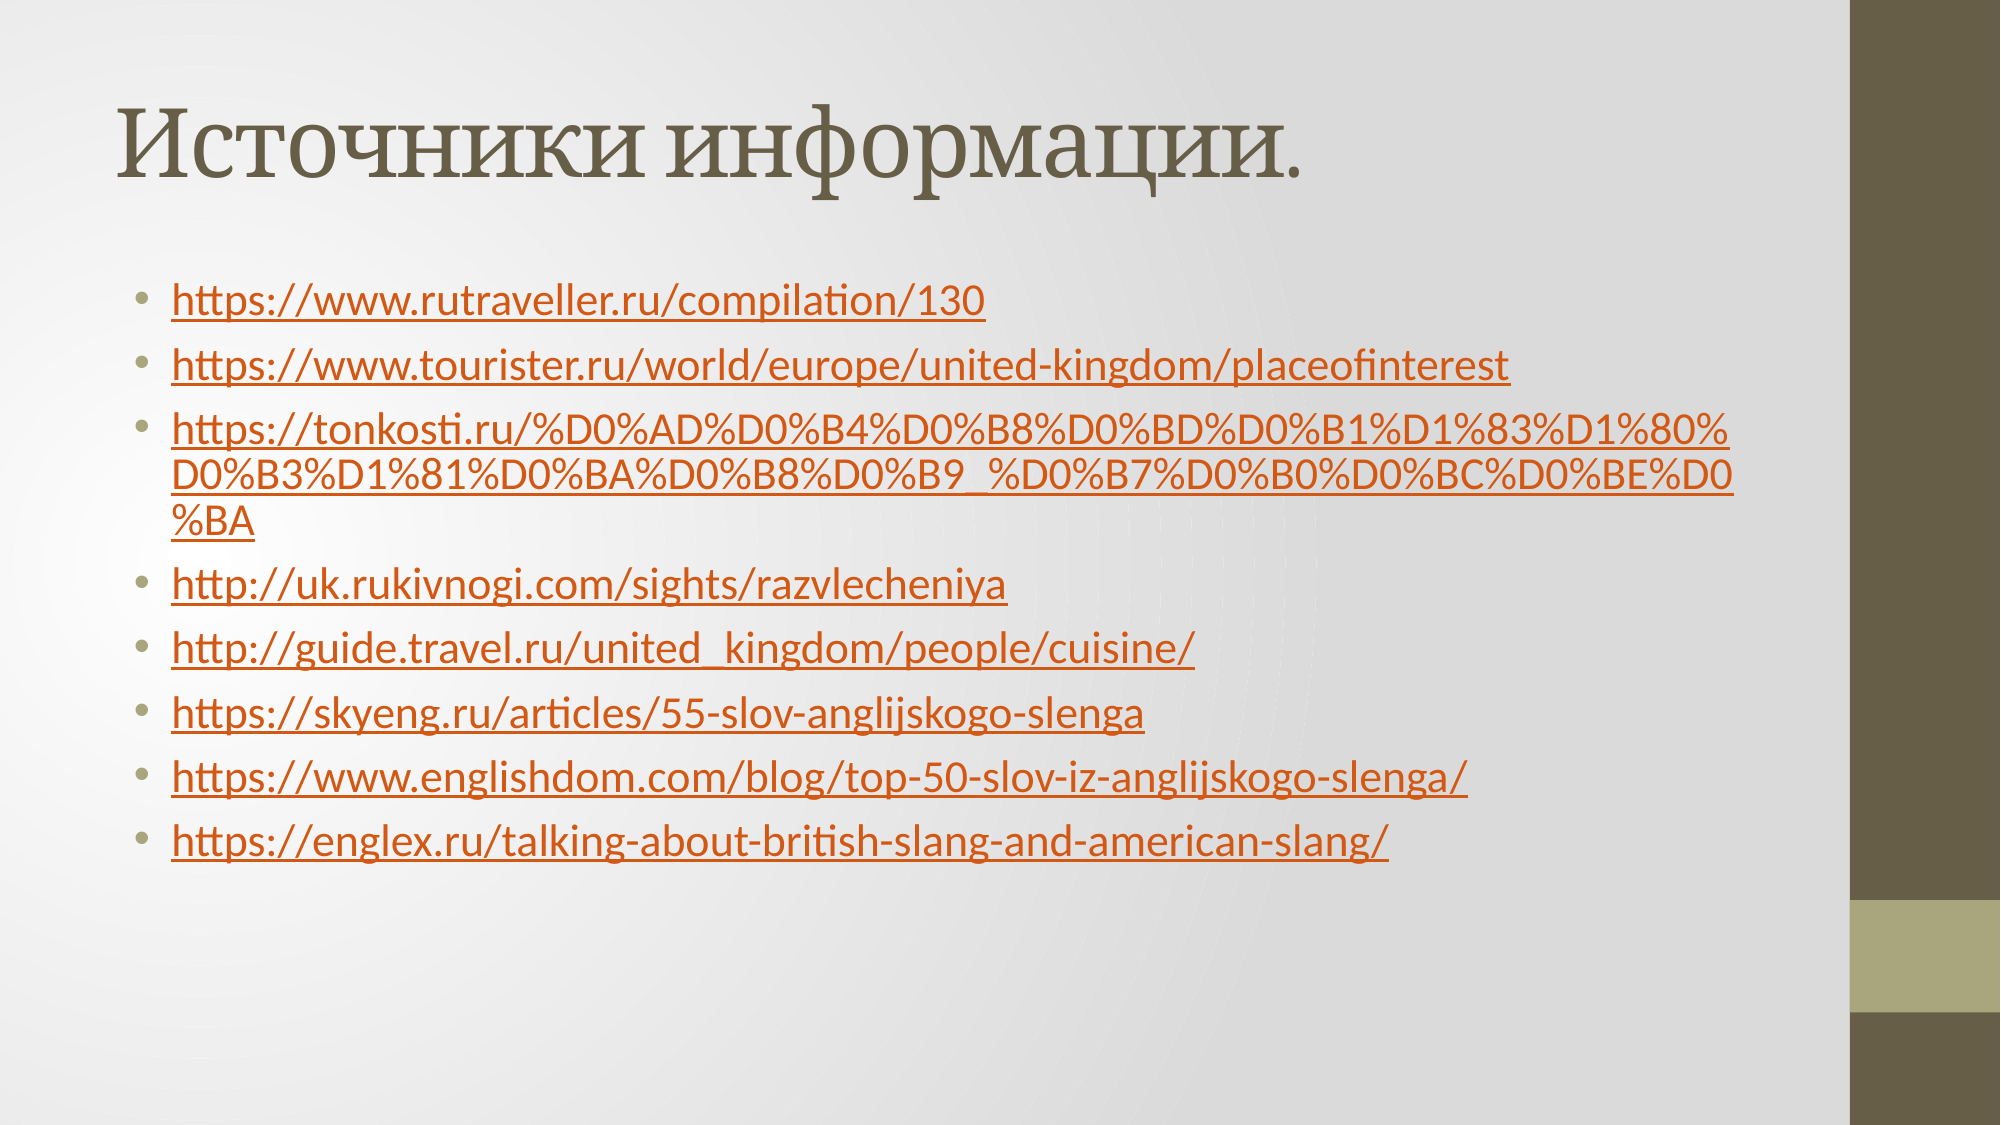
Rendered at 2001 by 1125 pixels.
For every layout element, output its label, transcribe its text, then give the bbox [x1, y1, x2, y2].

title Источники информации. [99, 45, 1767, 233]
list https://www.rutraveller.ru/compilation/130 https://www.tourister.ru/world/europe/united-kingdom/placeofinterest https://tonkosti.ru/%D0%AD%D0%B4%D0%B8%D0%BD%D0%B1%D1%83%D1%80%D0%B3%D1%81%D0%BA%D0%B8%D0%B9_%D0%B7%D0%B0%D0%BC%D0%BE%D0%BA http://uk.rukivnogi.com/sights/razvlecheniya http://guide.travel.ru/united_kingdom/people/cuisine/ https://skyeng.ru/articles/55-slov-anglijskogo-slenga https://www.englishdom.com/blog/top-50-slov-iz-anglijskogo-slenga/ https://englex.ru/talking-about-british-slang-and-american-slang/ [99, 262, 1767, 1050]
